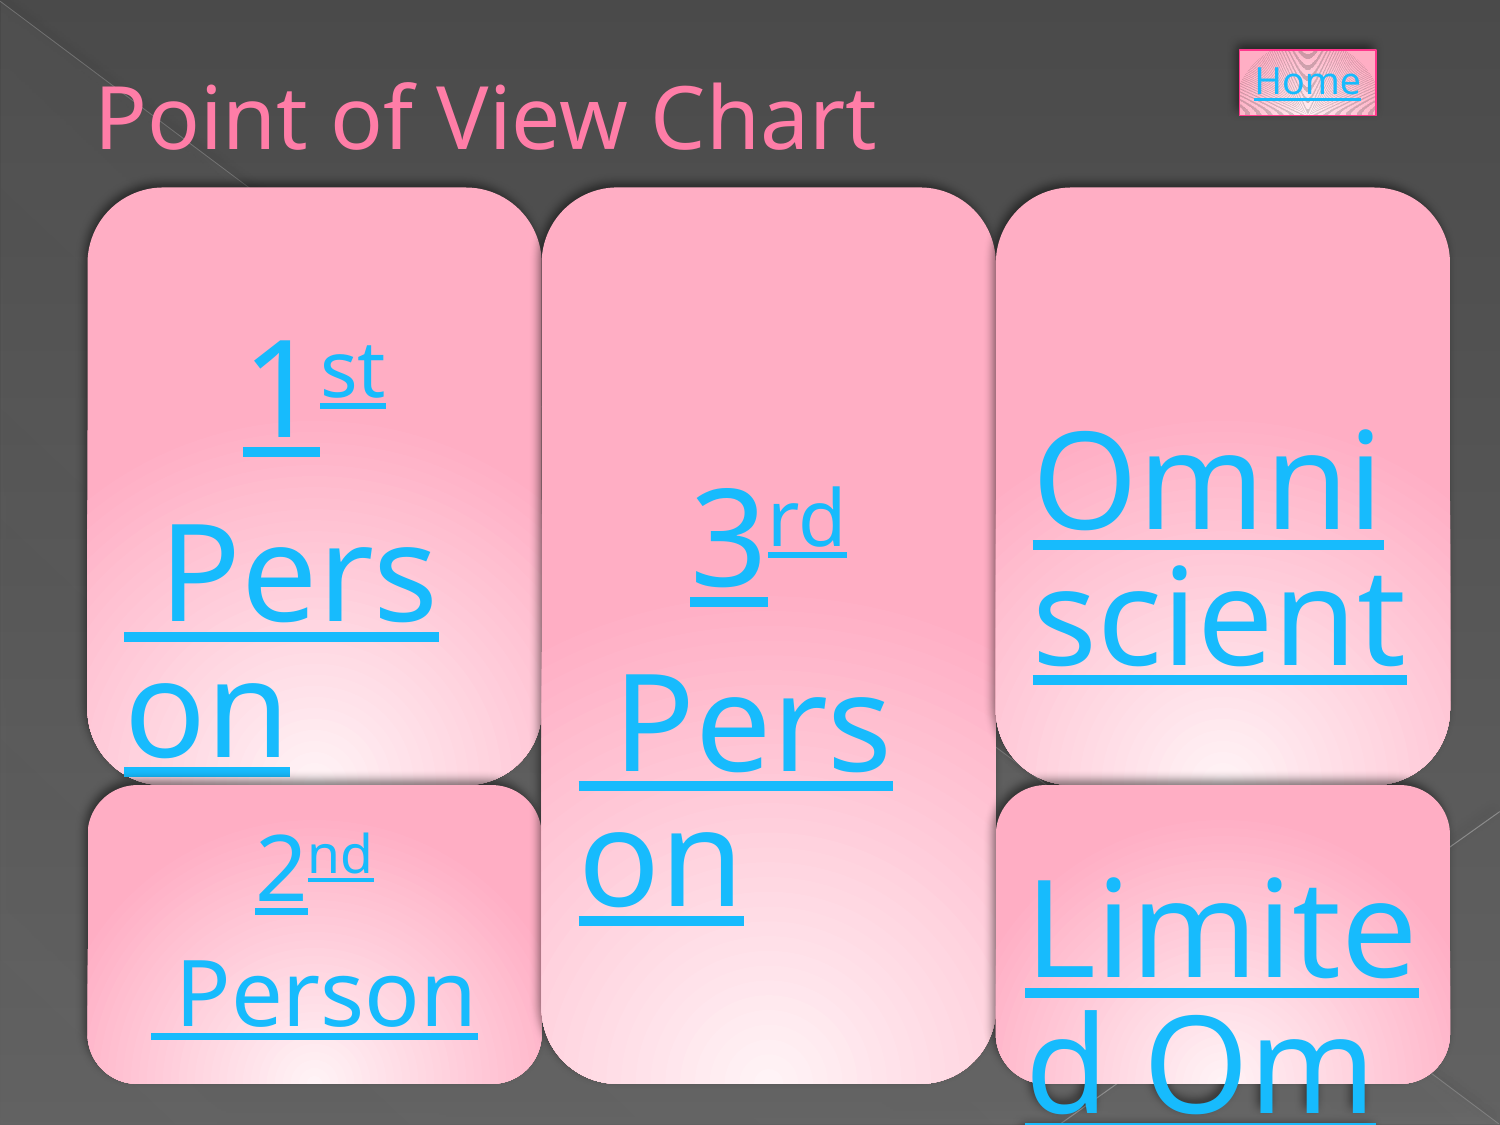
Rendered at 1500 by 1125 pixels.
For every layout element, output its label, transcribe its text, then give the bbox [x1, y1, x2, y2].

text_box Home [1239, 49, 1377, 116]
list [87, 187, 1451, 1084]
title Point of View Chart [0, 0, 1350, 230]
